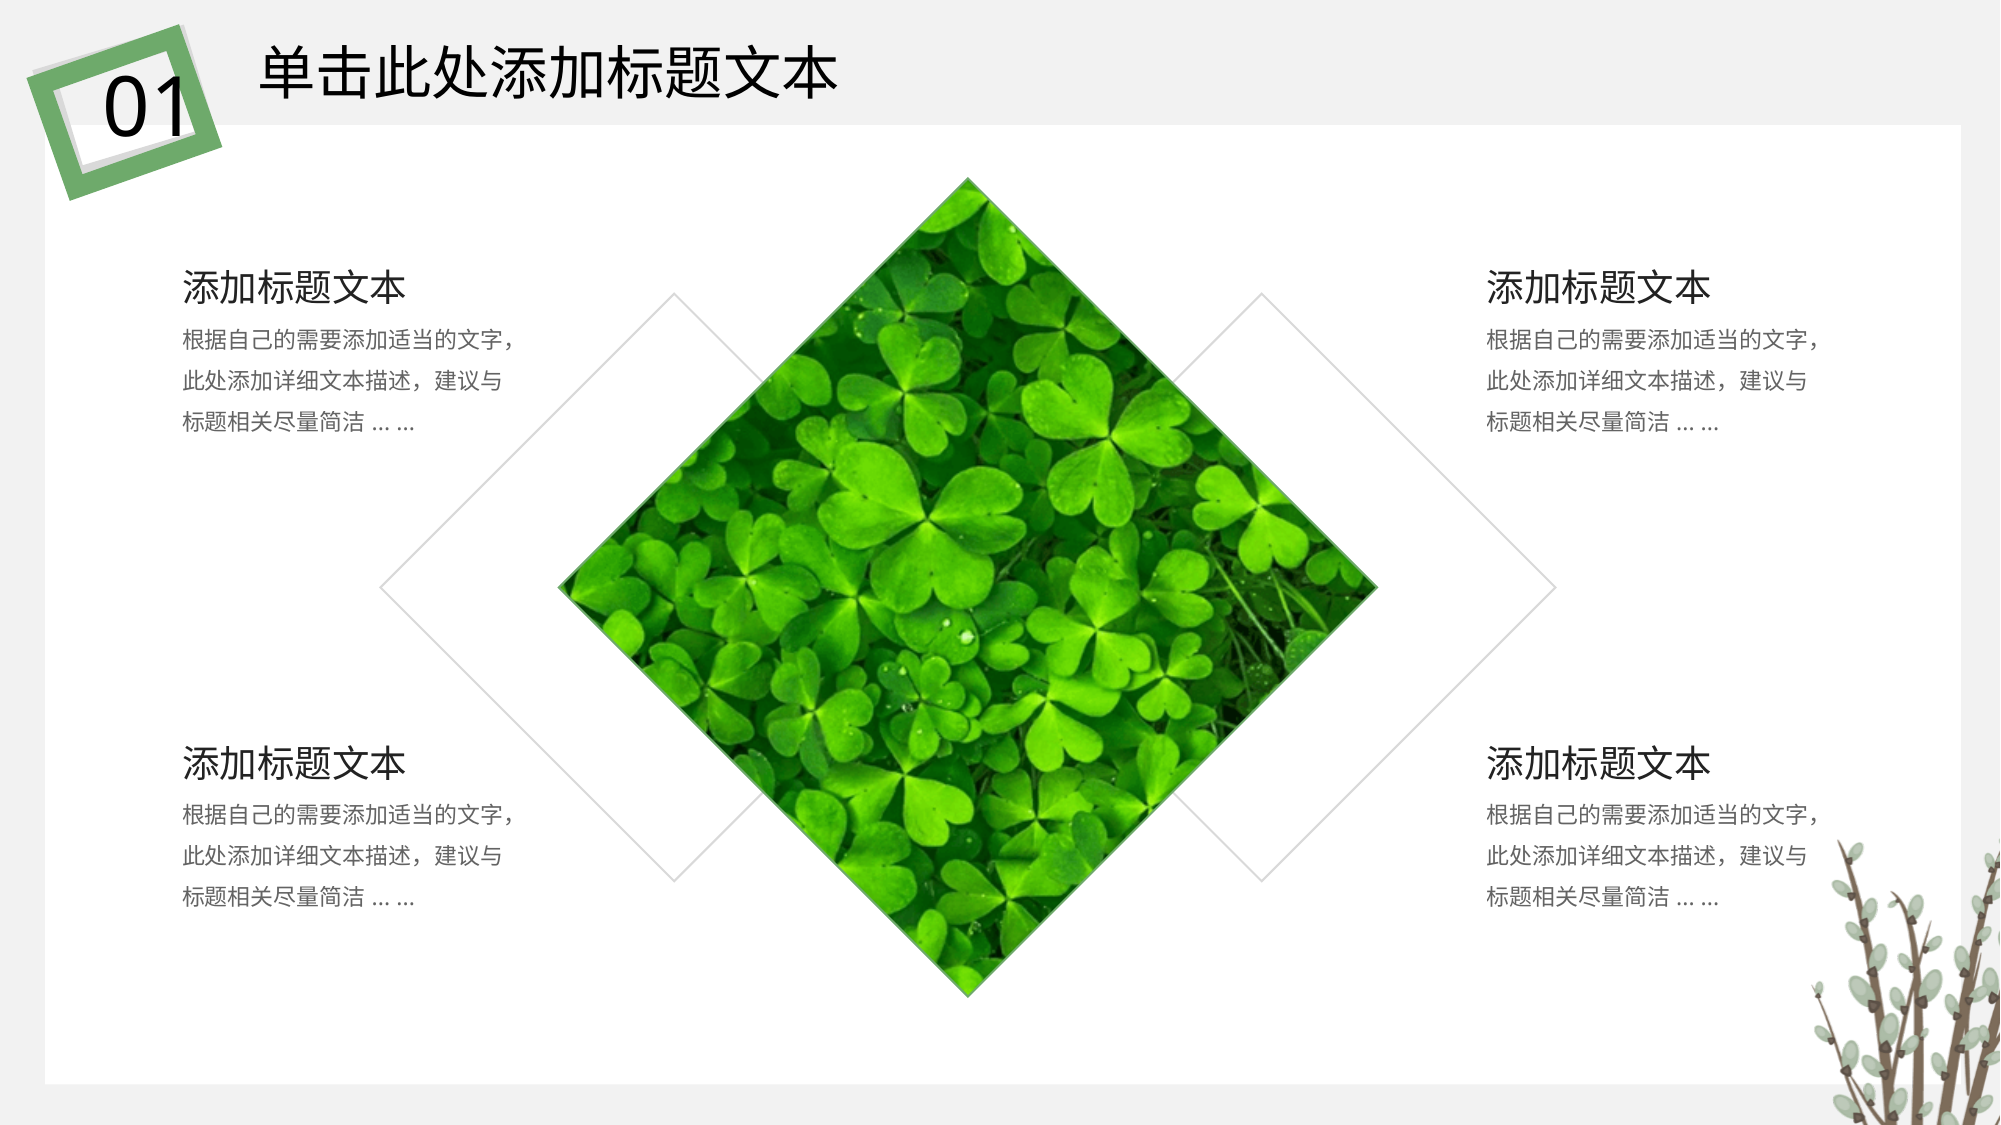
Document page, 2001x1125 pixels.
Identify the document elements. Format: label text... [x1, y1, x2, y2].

text_box [1172, 292, 1557, 883]
text_box [557, 176, 1379, 999]
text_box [1471, 741, 1846, 920]
picture [1771, 782, 2000, 1125]
text_box 单击此处添加标题文本 [242, 29, 855, 114]
text_box [378, 292, 763, 883]
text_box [1471, 265, 1846, 445]
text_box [167, 265, 542, 445]
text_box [167, 741, 542, 920]
text_box 01 [87, 45, 213, 160]
